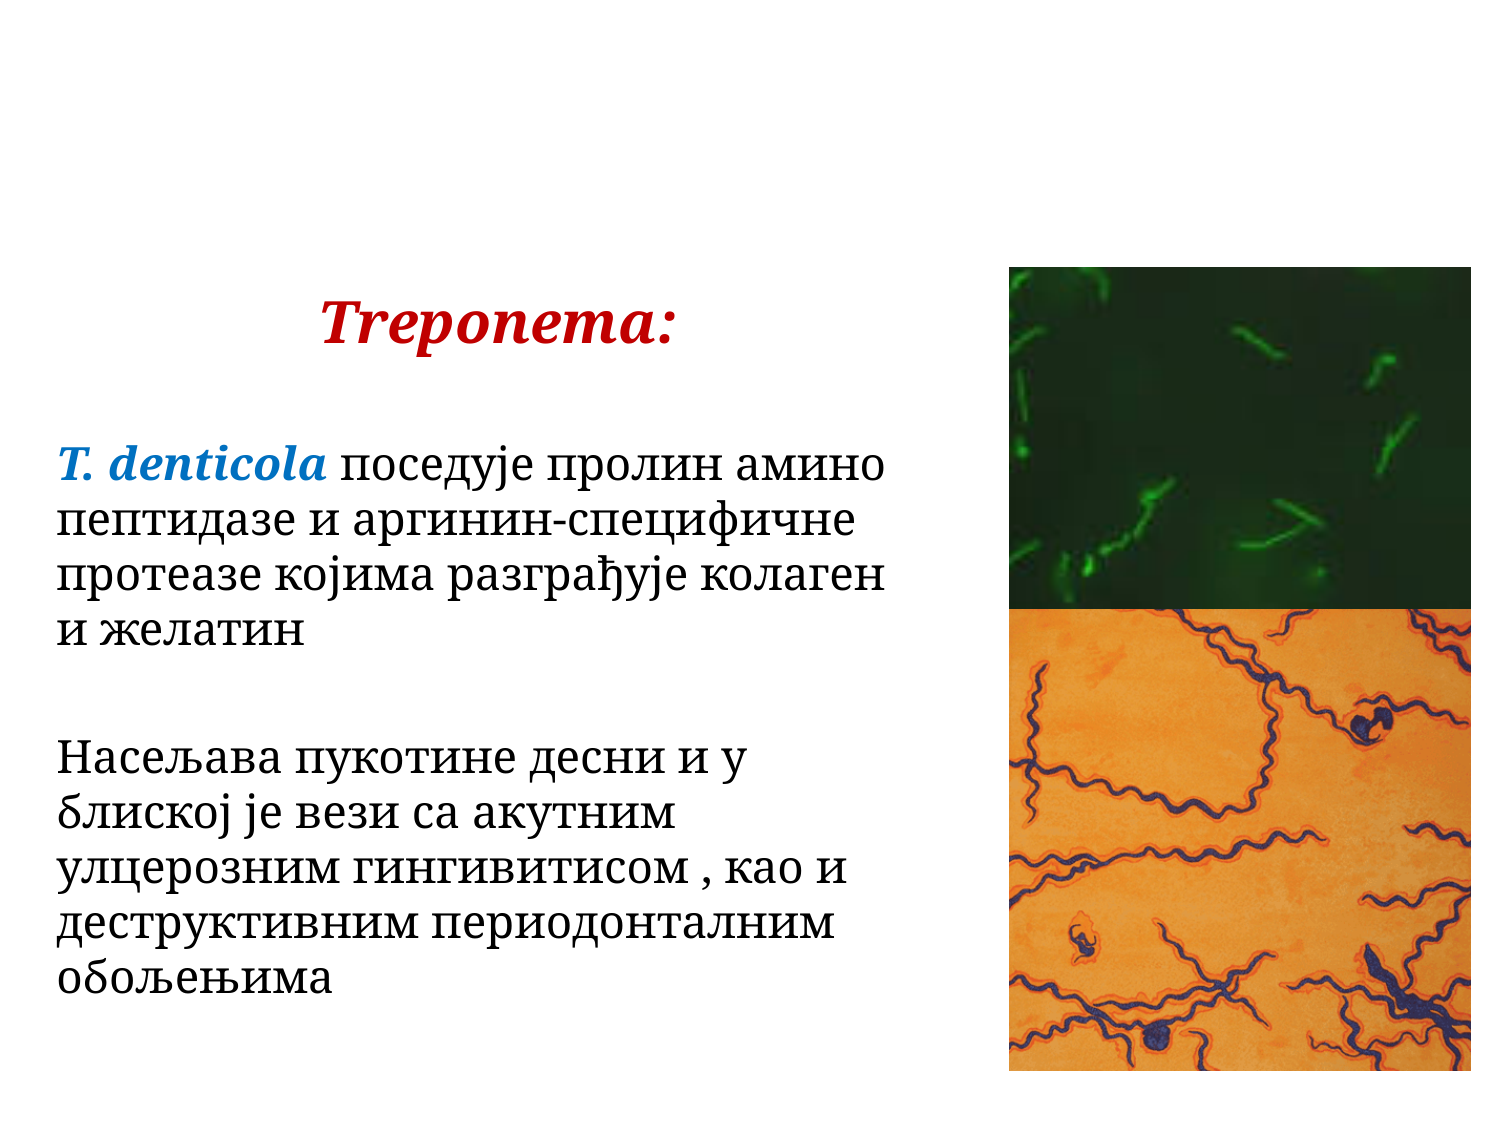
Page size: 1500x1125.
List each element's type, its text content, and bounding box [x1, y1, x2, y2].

list Treponema: T. denticola поседује пролин амино пептидазе и аргинин-специфичне протеазе којима разграђује колаген и желатин Насељава пукотине десни и у блиској је вези са акутним улцерозним гингивитисом , као и деструктивним периодонталним обољењима [41, 207, 940, 953]
picture [1009, 266, 1471, 1071]
